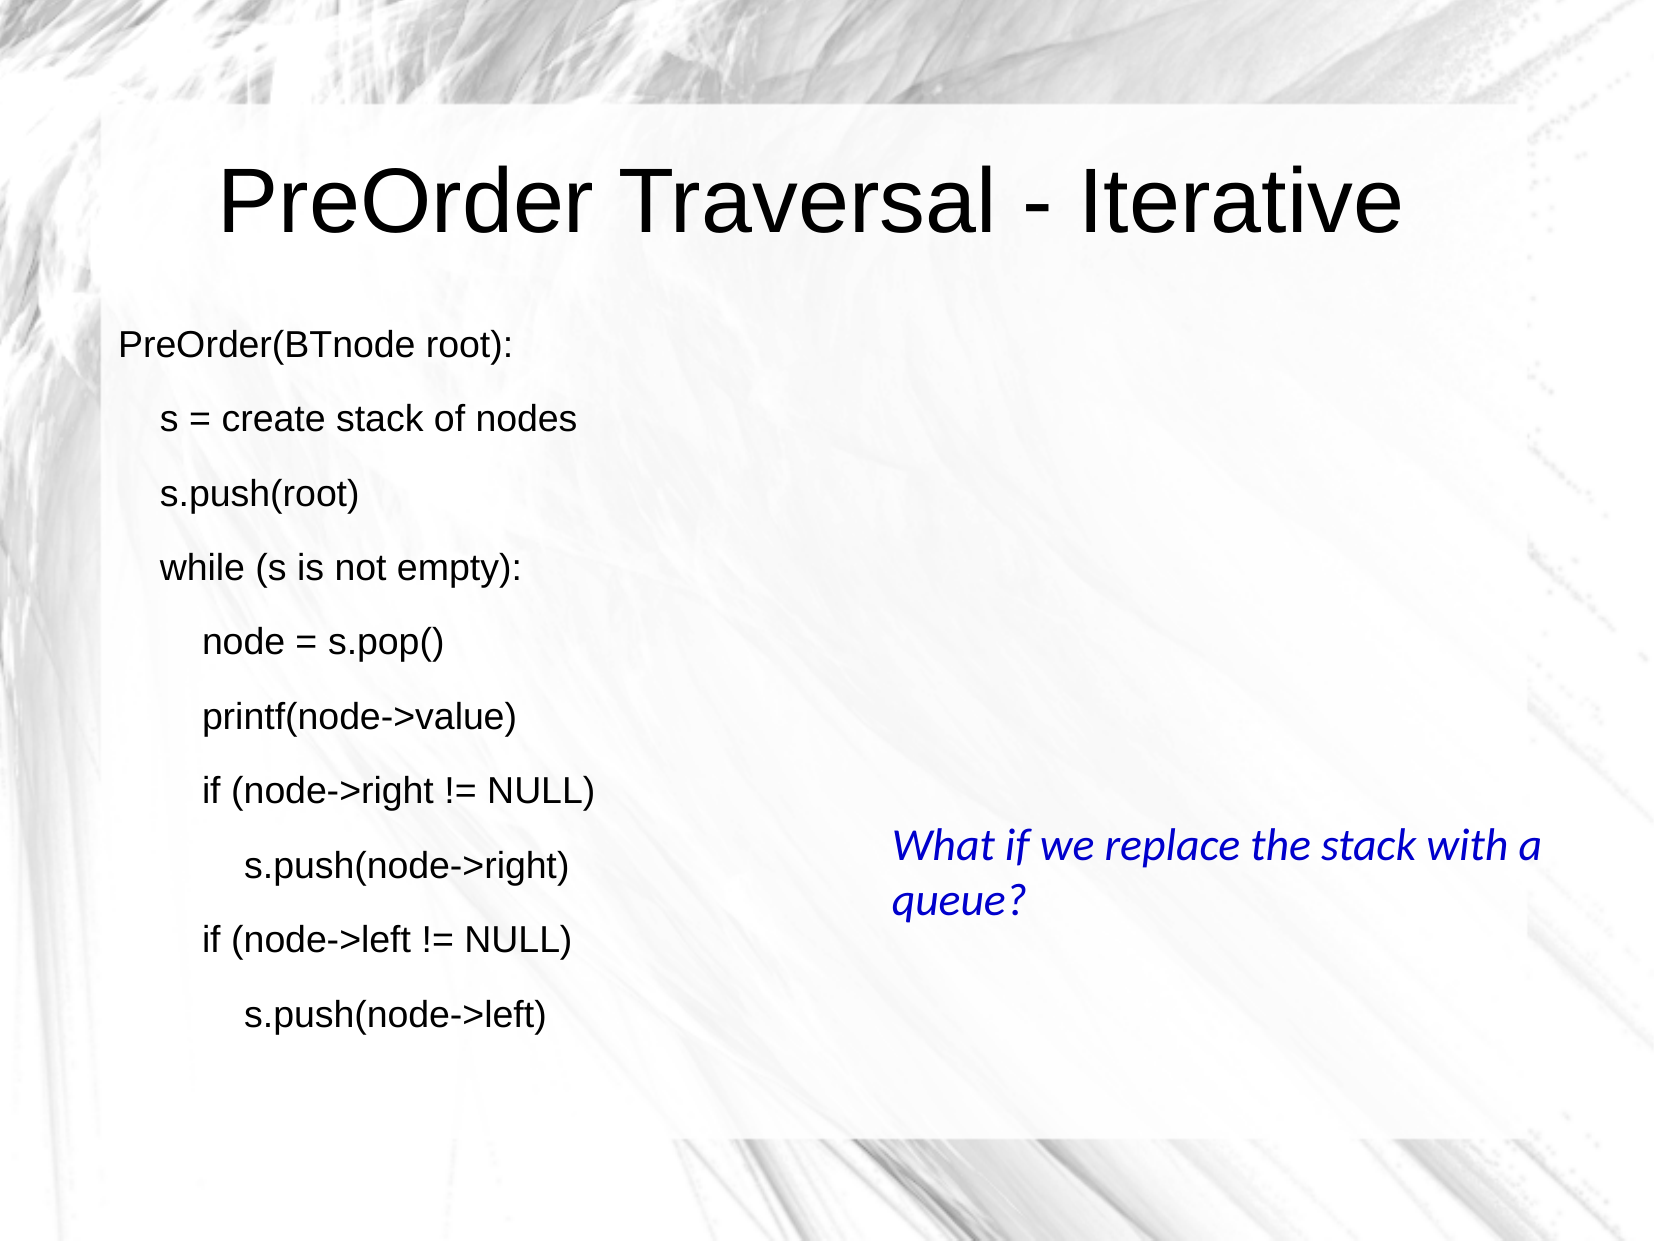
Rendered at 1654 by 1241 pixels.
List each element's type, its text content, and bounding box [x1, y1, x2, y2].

list PreOrder(BTnode root): s = create stack of nodes s.push(root) while (s is not empty): node = s.pop() printf(node->value) if (node->right != NULL) s.push(node->right) if (node->left != NULL) s.push(node->left) [118, 319, 1571, 1102]
picture [0, 0, 1654, 1241]
text_box What if we replace the stack with a queue? [877, 807, 1565, 933]
title PreOrder Traversal - Iterative [118, 112, 1506, 281]
